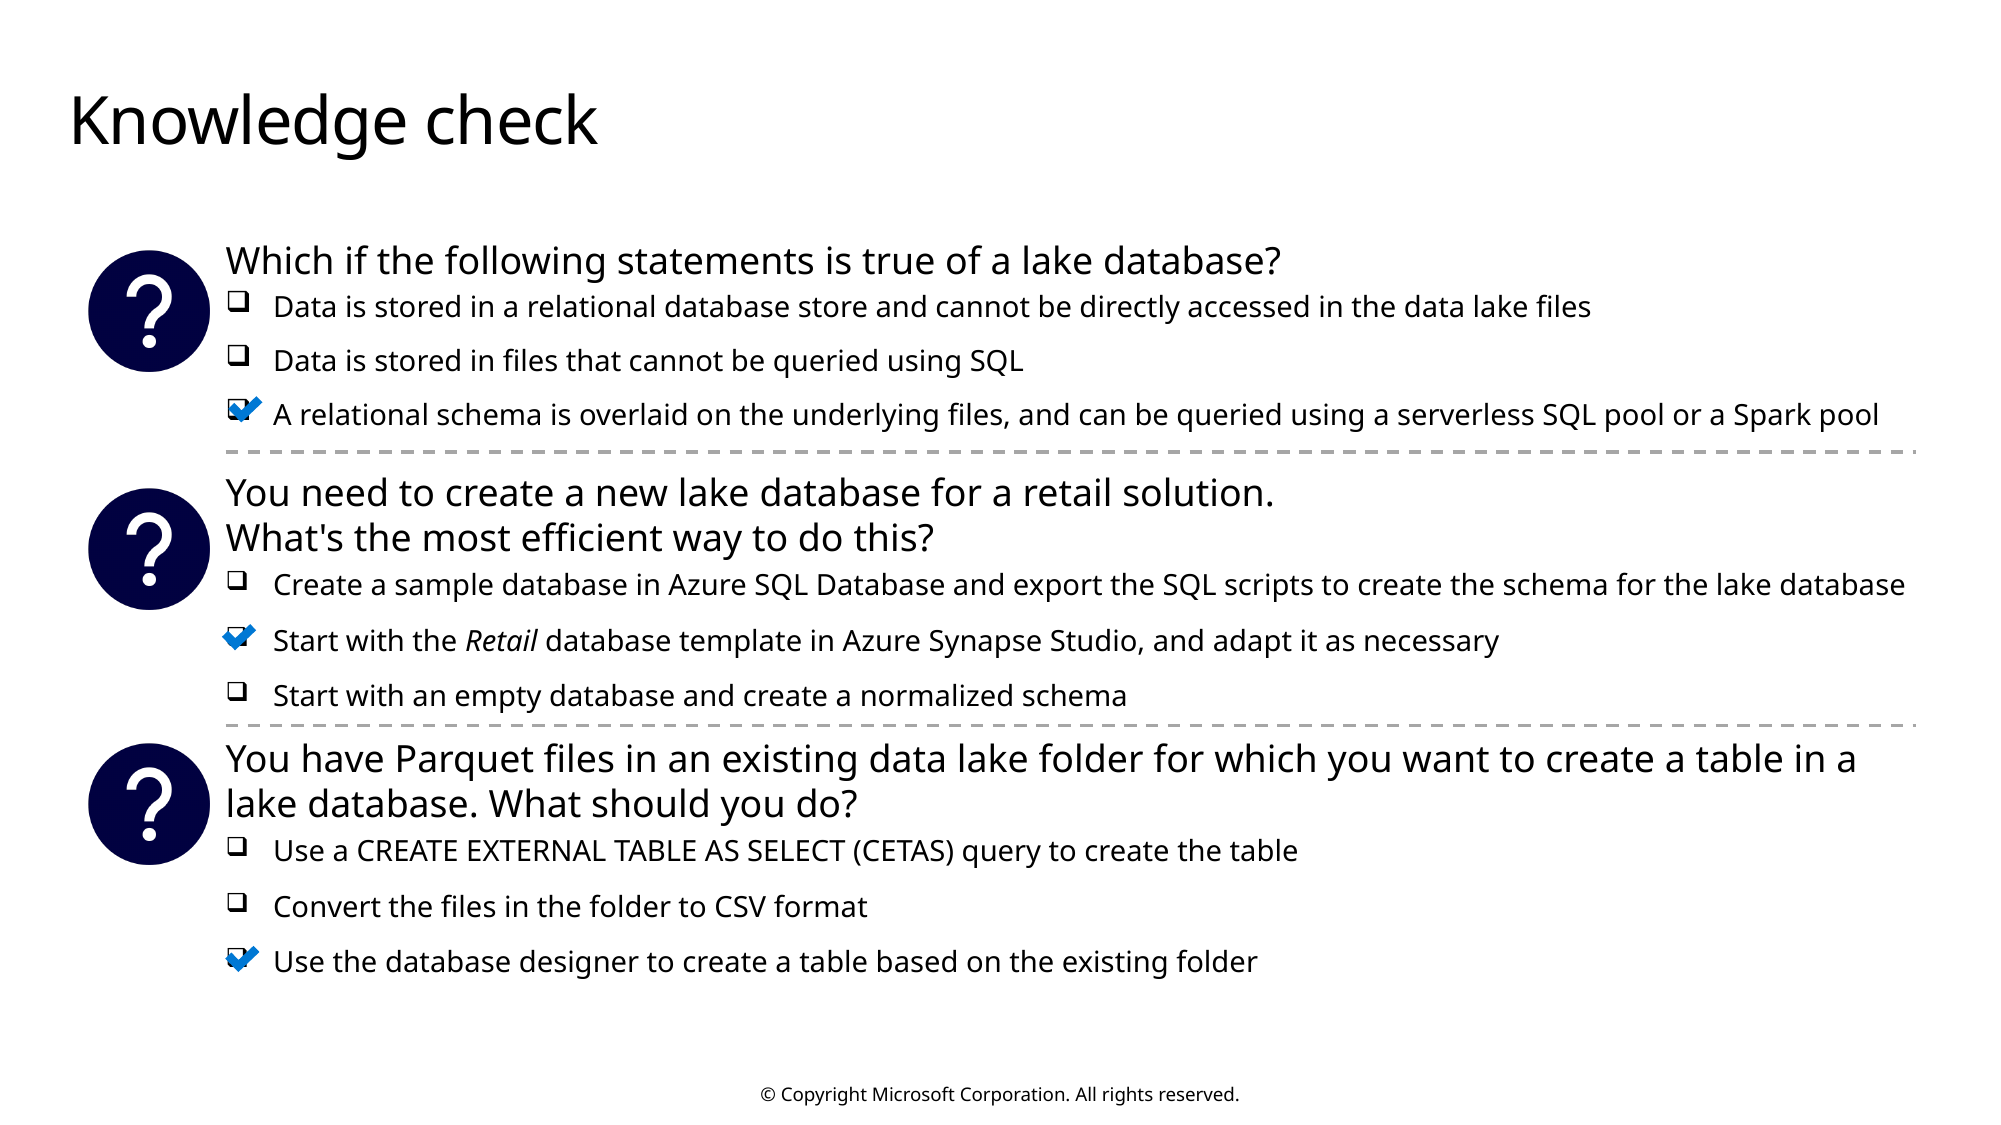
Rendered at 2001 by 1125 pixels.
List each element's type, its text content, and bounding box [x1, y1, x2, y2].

list You need to create a new lake database for a retail solution. What's the most efficient way to do this? Create a sample database in Azure SQL Database and export the SQL scripts to create the schema for the lake database Start with the Retail database template in Azure Synapse Studio, and adapt it as necessary Start with an empty database and create a normalized schema [225, 472, 1930, 710]
text_box [231, 399, 259, 419]
list Which if the following statements is true of a lake database? Data is stored in a relational database store and cannot be directly accessed in the data lake files Data is stored in files that cannot be queried using SQL A relational schema is overlaid on the underlying files, and can be queried using a serverless SQL pool or a Spark pool [225, 215, 1930, 453]
picture [72, 471, 226, 626]
list You have Parquet files in an existing data lake folder for which you want to create a table in a lake database. What should you do? Use a CREATE EXTERNAL TABLE AS SELECT (CETAS) query to create the table Convert the files in the folder to CSV format Use the database designer to create a table based on the existing folder [225, 728, 1930, 985]
text_box [228, 949, 256, 969]
picture [72, 233, 226, 388]
text_box [225, 627, 253, 647]
picture [72, 727, 226, 882]
title Knowledge check [68, 72, 1930, 184]
